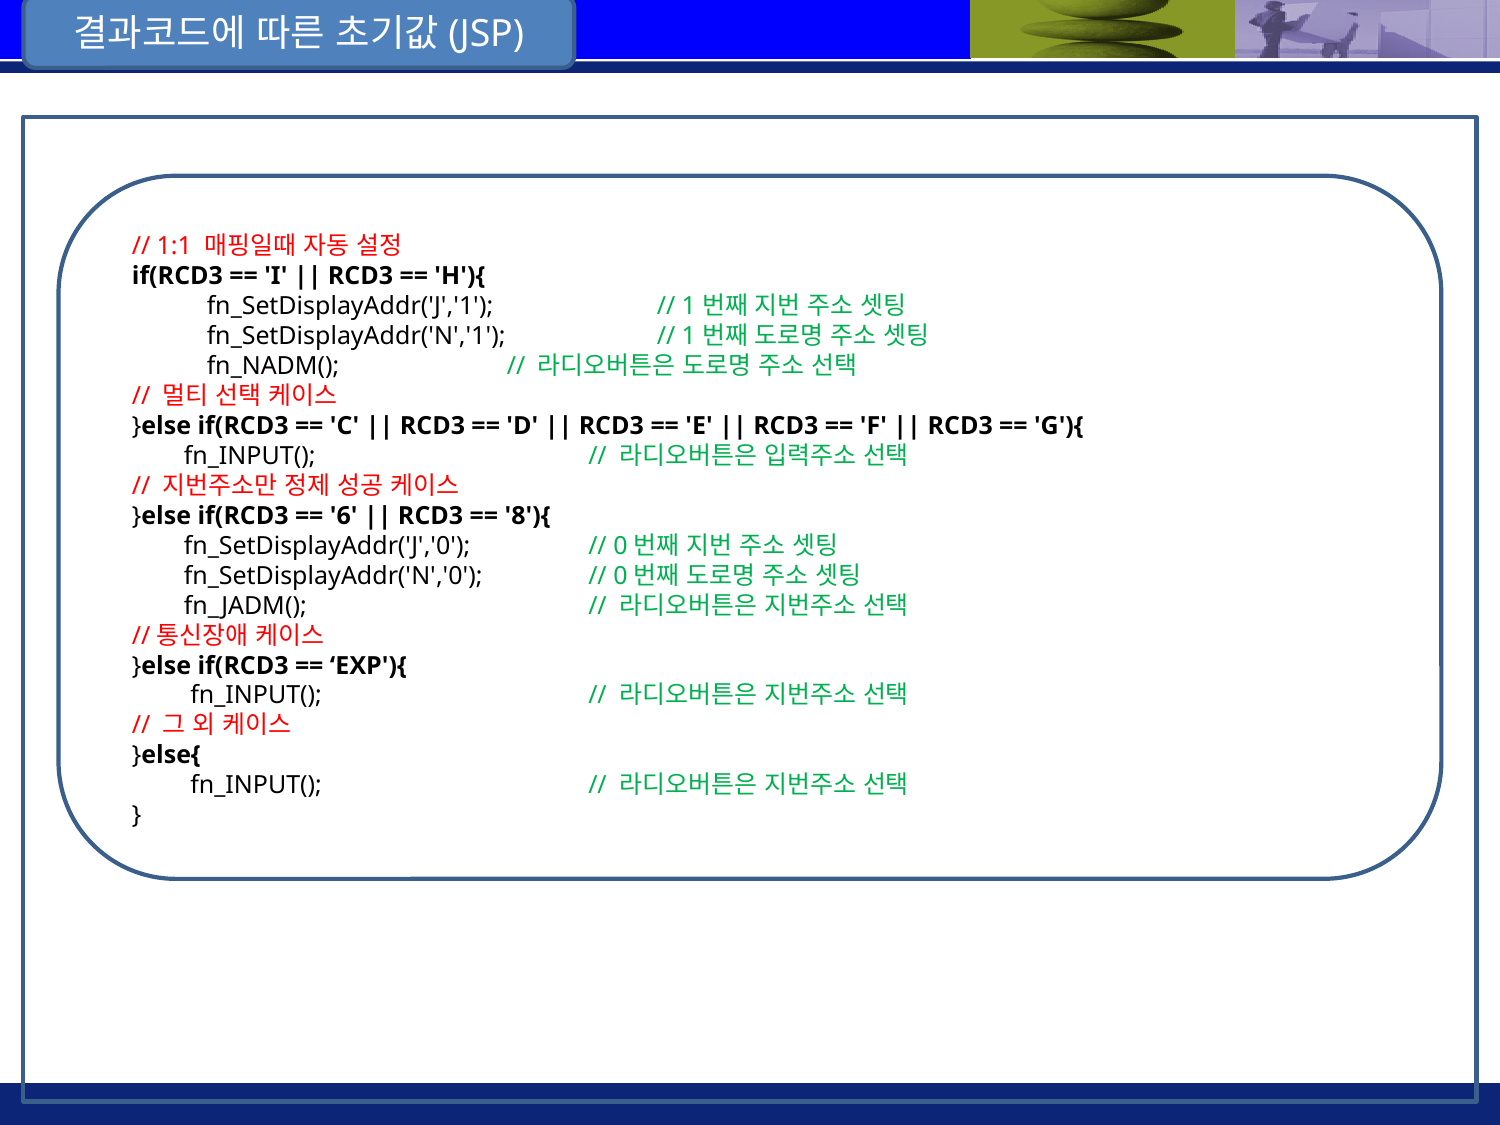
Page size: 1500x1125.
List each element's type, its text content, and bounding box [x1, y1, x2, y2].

picture [970, 0, 1500, 58]
text_box 결과코드에 따른 초기값(JSP) [21, 0, 577, 70]
text_box // 1:1 매핑일때 자동 설정 if(RCD3 == 'I' || RCD3 == 'H'){ fn_SetDisplayAddr('J','1'); // 1번째 지번 주소 셋팅 fn_SetDisplayAddr('N','1'); // 1번째 도로명 주소 셋팅 fn_NADM(); // 라디오버튼은 도로명 주소 선택 // 멀티 선택 케이스 }else if(RCD3 == 'C' || RCD3 == 'D' || RCD3 == 'E' || RCD3 == 'F' || RCD3 == 'G'){ fn_INPUT(); // 라디오버튼은 입력주소 선택 // 지번주소만 정제 성공 케이스 }else if(RCD3 == '6' || RCD3 == '8'){ fn_SetDisplayAddr('J','0'); // 0번째 지번 주소 셋팅 fn_SetDisplayAddr('N','0'); // 0번째 도로명 주소 셋팅 fn_JADM(); // 라디오버튼은 지번주소 선택 //통신장애 케이스 }else if(RCD3 == ‘EXP'){ fn_INPUT(); // 라디오버튼은 지번주소 선택 // 그 외 케이스 }else{ fn_INPUT(); // 라디오버튼은 지번주소 선택 } [117, 222, 1313, 837]
text_box [21, 115, 1479, 1104]
text_box [56, 173, 1444, 881]
